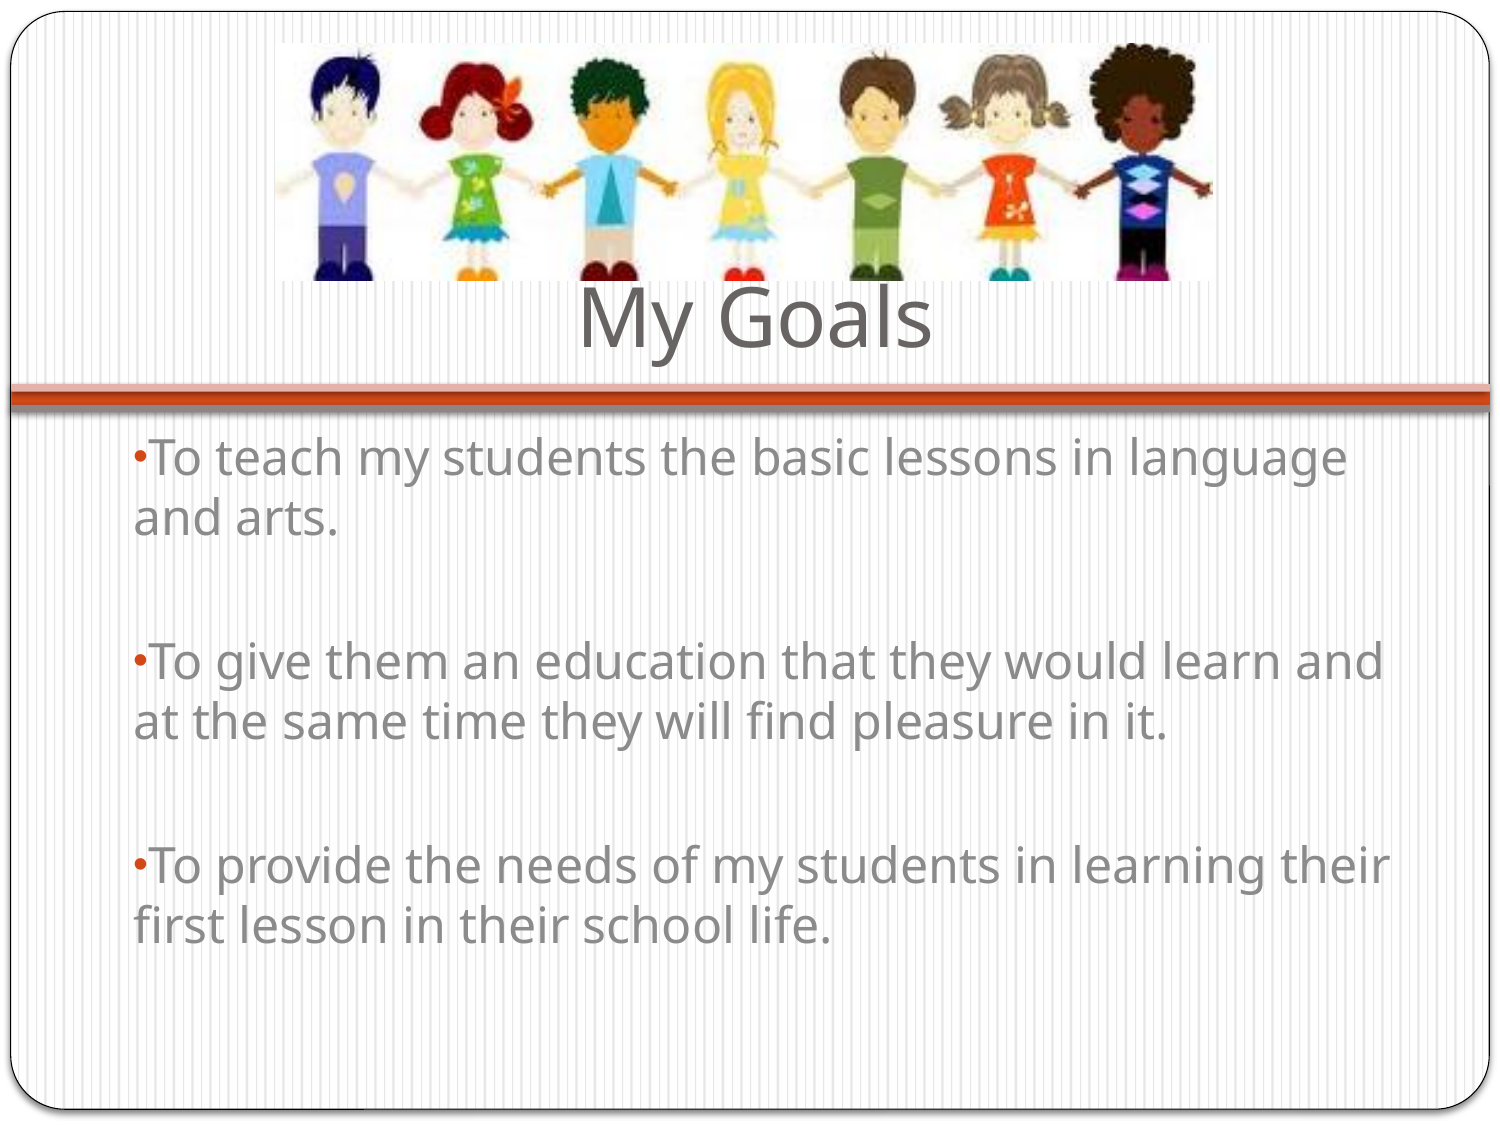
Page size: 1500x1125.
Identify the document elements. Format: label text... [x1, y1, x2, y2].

title My Goals [118, 156, 1394, 380]
picture [274, 43, 1213, 282]
list To teach my students the basic lessons in language and arts. To give them an education that they would learn and at the same time they will find pleasure in it. To provide the needs of my students in learning their first lesson in their school life. [118, 417, 1425, 1088]
